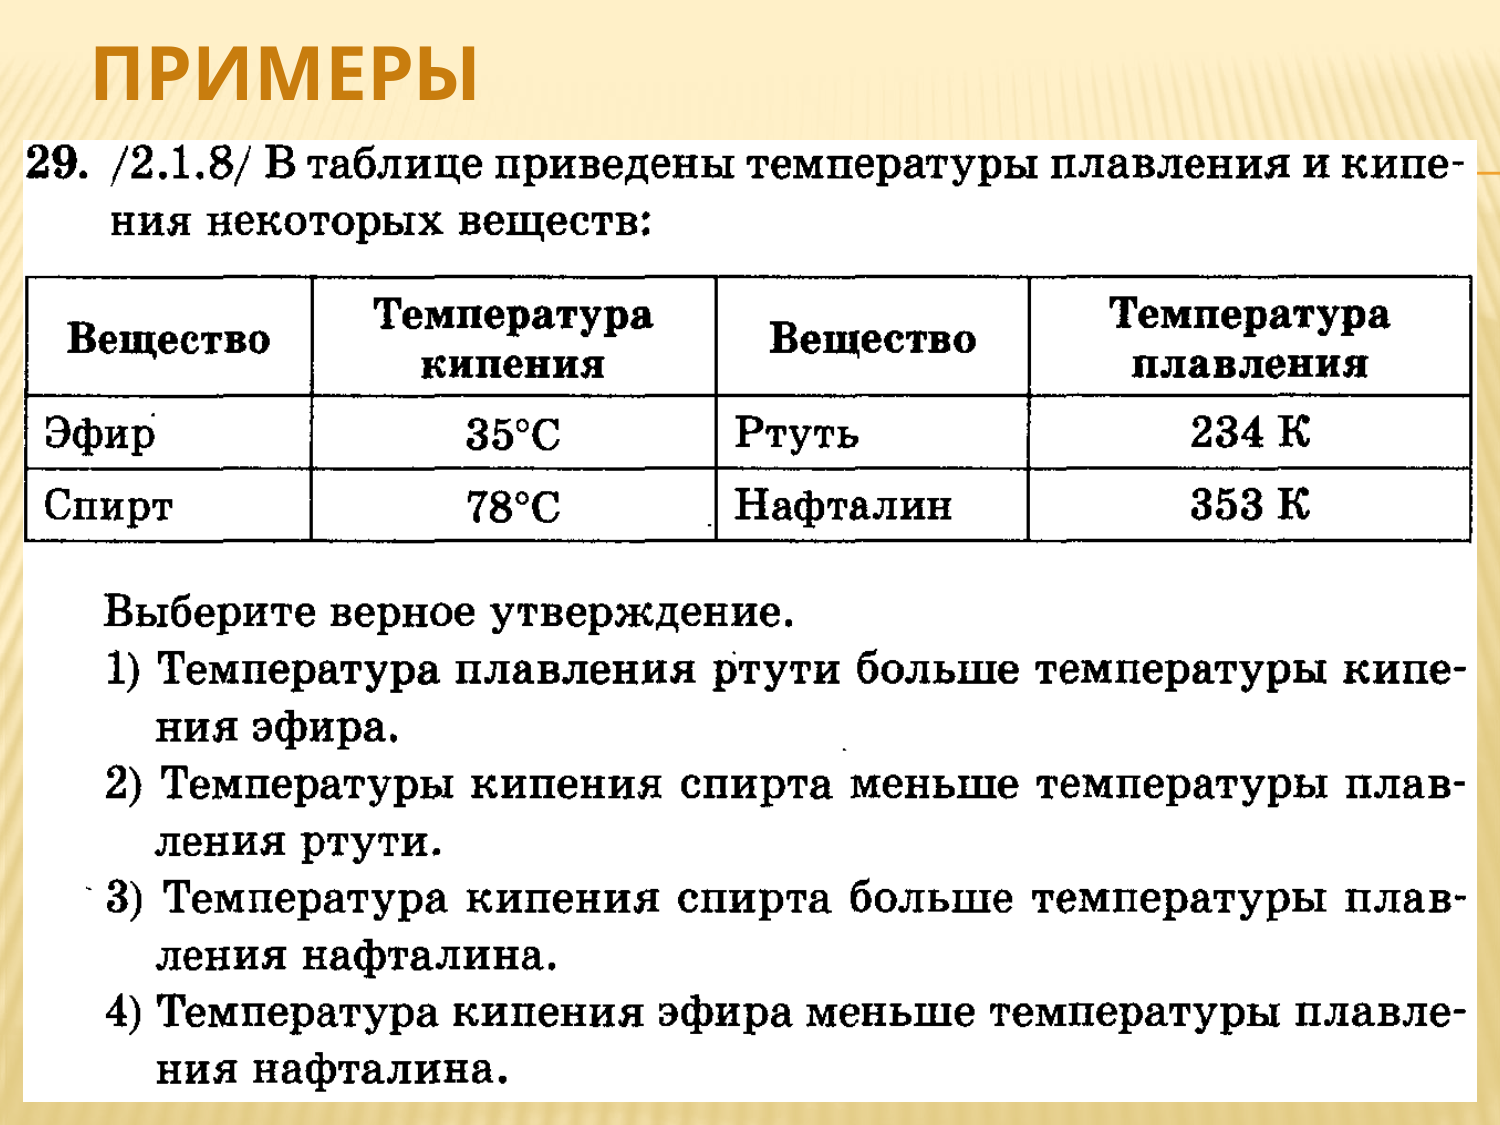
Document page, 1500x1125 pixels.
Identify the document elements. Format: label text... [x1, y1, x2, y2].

title ПРИМЕРЫ [75, 0, 1425, 138]
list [23, 140, 1477, 1102]
